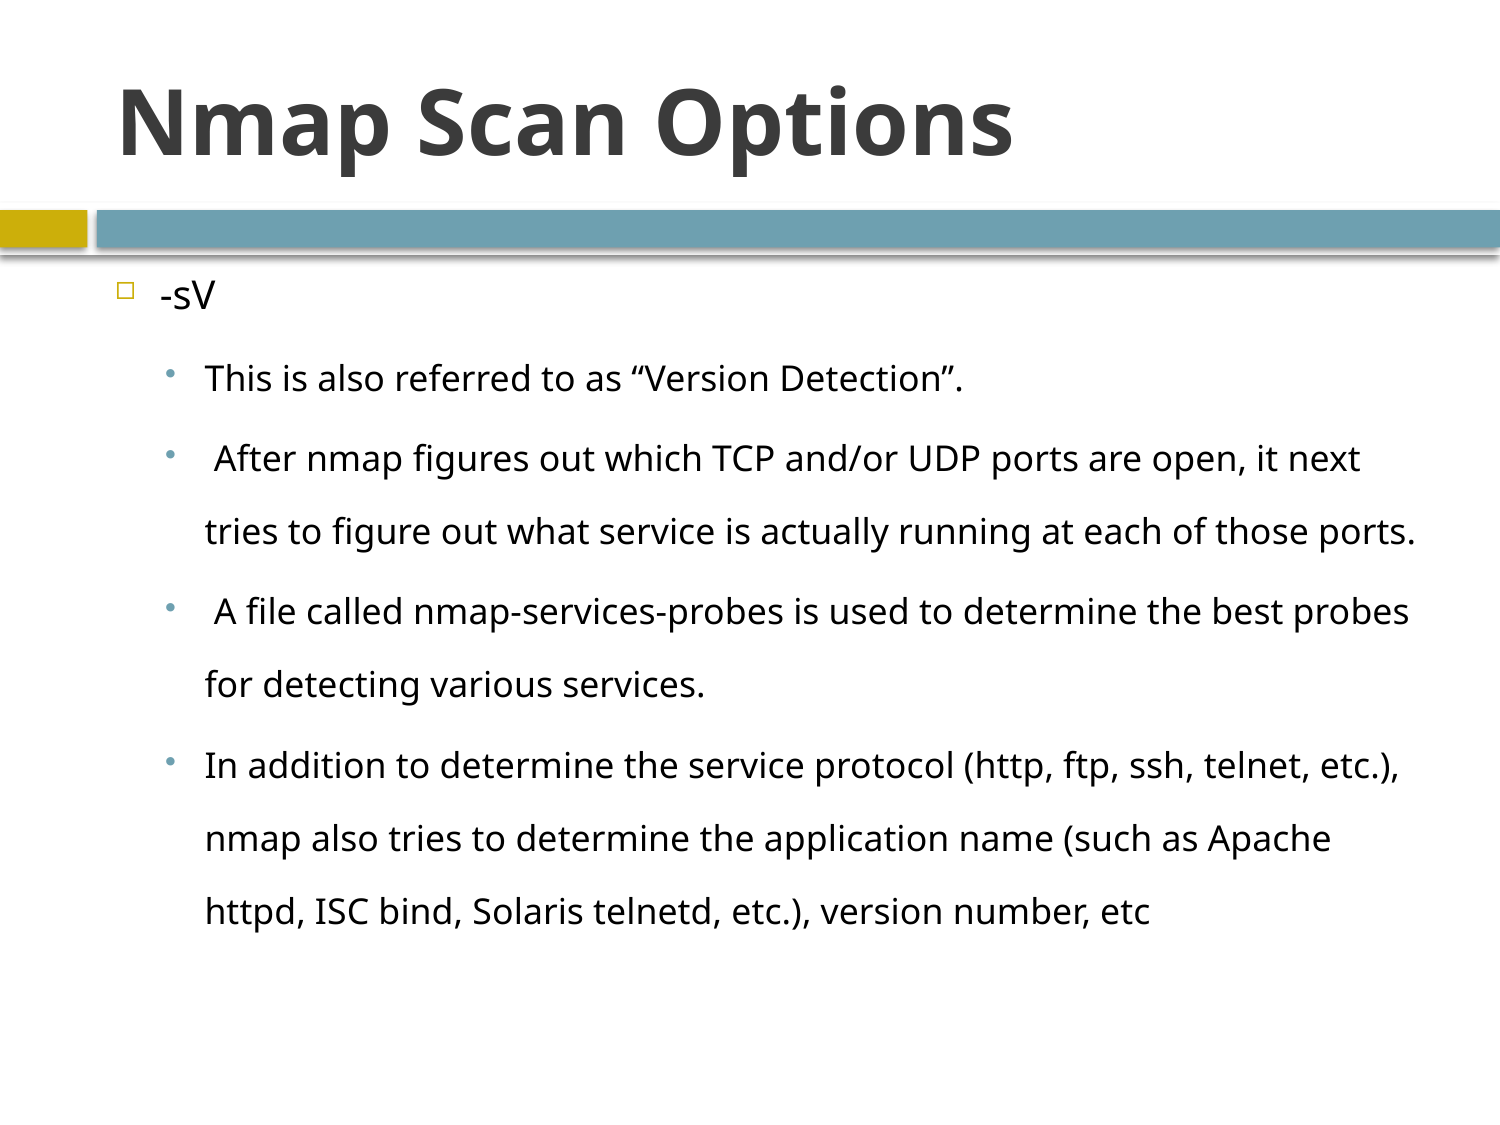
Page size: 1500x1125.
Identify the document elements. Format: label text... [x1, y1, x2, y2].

title Nmap Scan Options [100, 37, 1438, 200]
list -sV This is also referred to as “Version Detection”. After nmap ﬁgures out which TCP and/or UDP ports are open, it next tries to ﬁgure out what service is actually running at each of those ports. A ﬁle called nmap-services-probes is used to determine the best probes for detecting various services. In addition to determine the service protocol (http, ftp, ssh, telnet, etc.), nmap also tries to determine the application name (such as Apache httpd, ISC bind, Solaris telnetd, etc.), version number, etc [100, 262, 1438, 1000]
